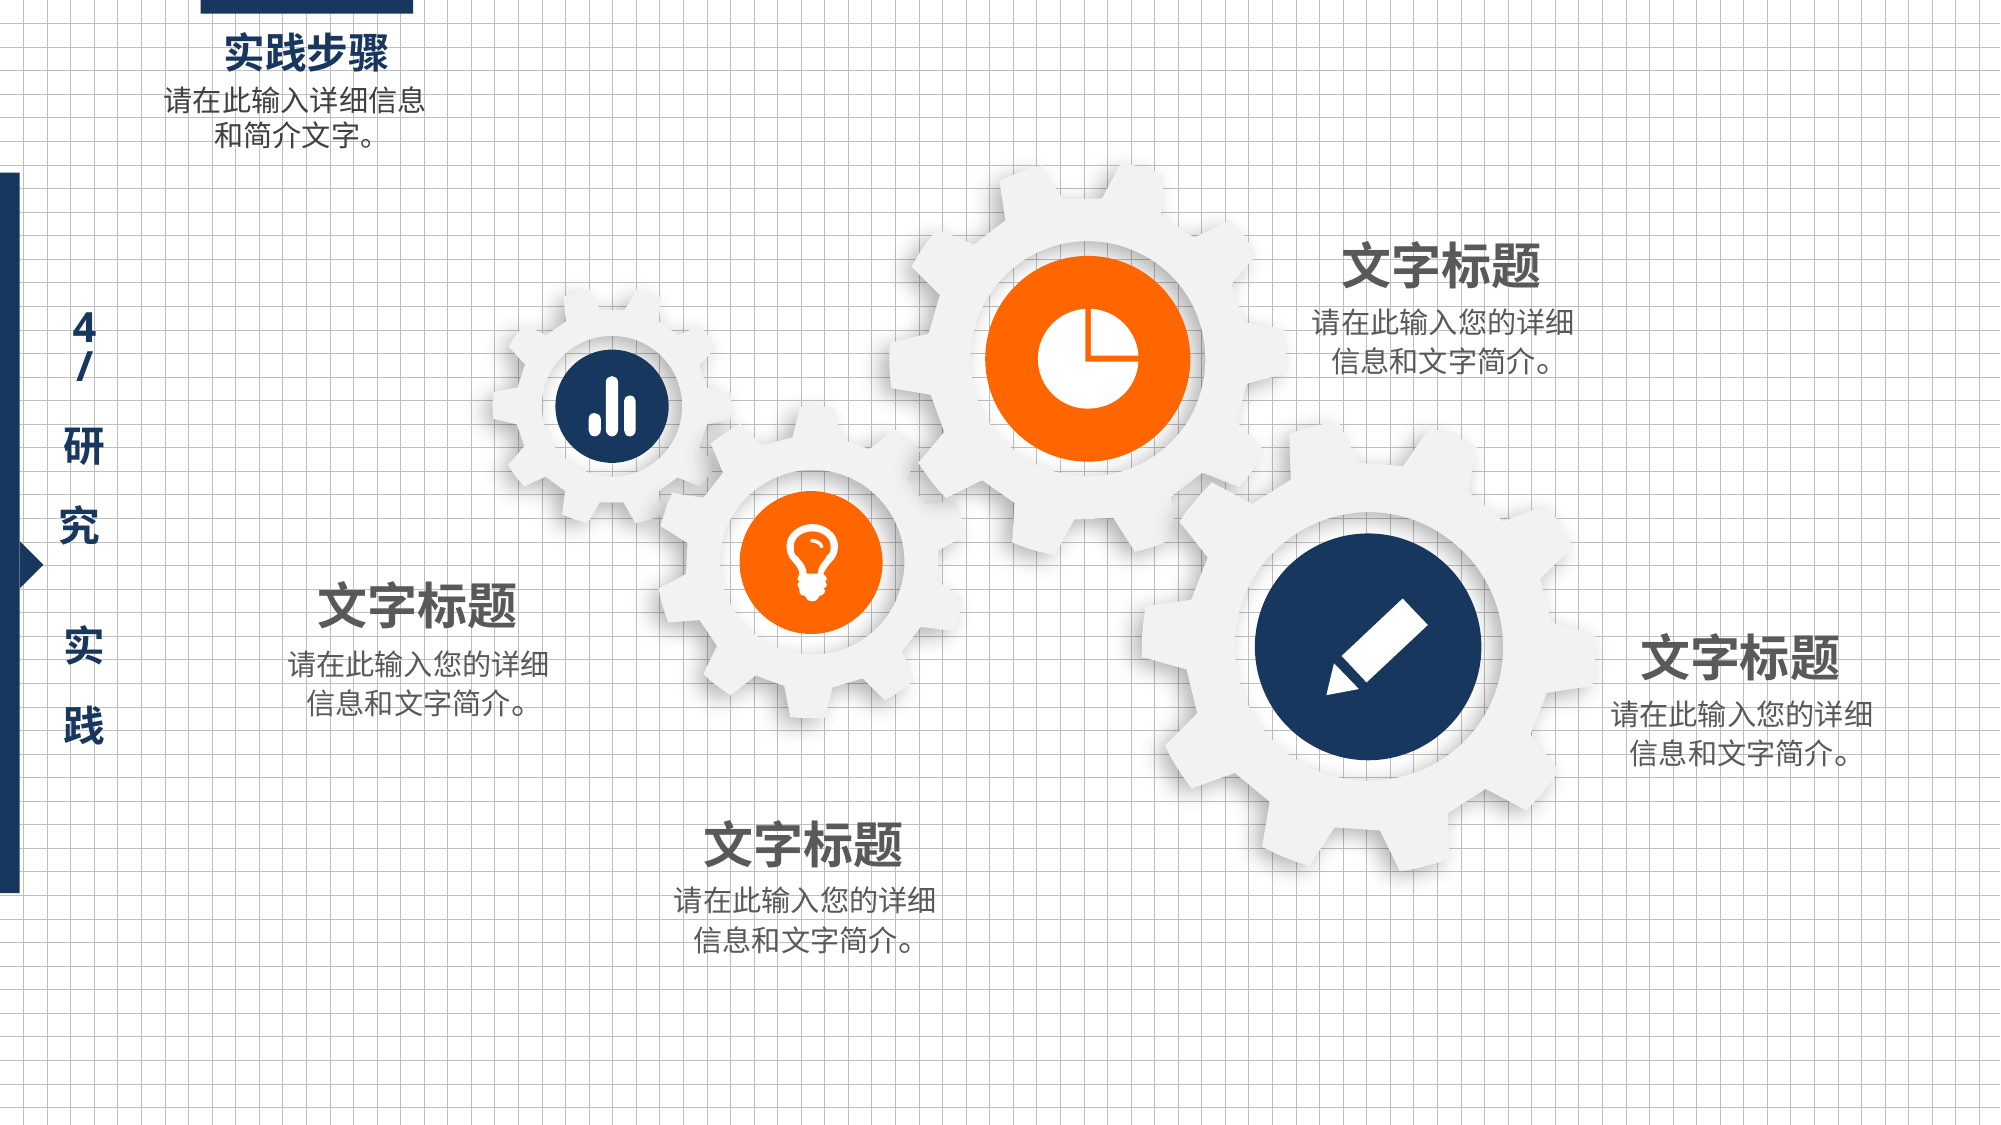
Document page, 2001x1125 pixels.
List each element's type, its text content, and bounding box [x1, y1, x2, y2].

text_box 文字标题 [1570, 619, 1910, 694]
text_box 文字标题 [634, 805, 974, 881]
text_box 文字标题 [1271, 227, 1612, 302]
text_box [199, 0, 415, 16]
text_box [656, 404, 969, 721]
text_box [1037, 308, 1139, 409]
text_box 实践步骤 [114, 28, 500, 84]
text_box 请在此输入详细信息 和简介文字。 [134, 75, 470, 160]
text_box 请在此输入您的详细 信息和文字简介。 [1287, 302, 1600, 387]
text_box [887, 160, 1287, 558]
text_box 4 / 研 究 实 践 [48, 302, 127, 758]
text_box [983, 253, 1193, 464]
text_box 请在此输入您的详细 信息和文字简介。 [262, 643, 575, 729]
text_box [1139, 419, 1576, 874]
text_box [737, 488, 885, 637]
text_box [490, 286, 734, 526]
text_box [786, 524, 838, 602]
text_box 文字标题 [247, 567, 587, 643]
text_box [1252, 531, 1484, 763]
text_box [1326, 598, 1428, 696]
text_box 请在此输入您的详细 信息和文字简介。 [649, 881, 962, 965]
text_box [588, 375, 636, 437]
text_box 请在此输入您的详细 信息和文字简介。 [1585, 694, 1898, 779]
text_box [553, 347, 671, 465]
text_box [0, 172, 44, 894]
